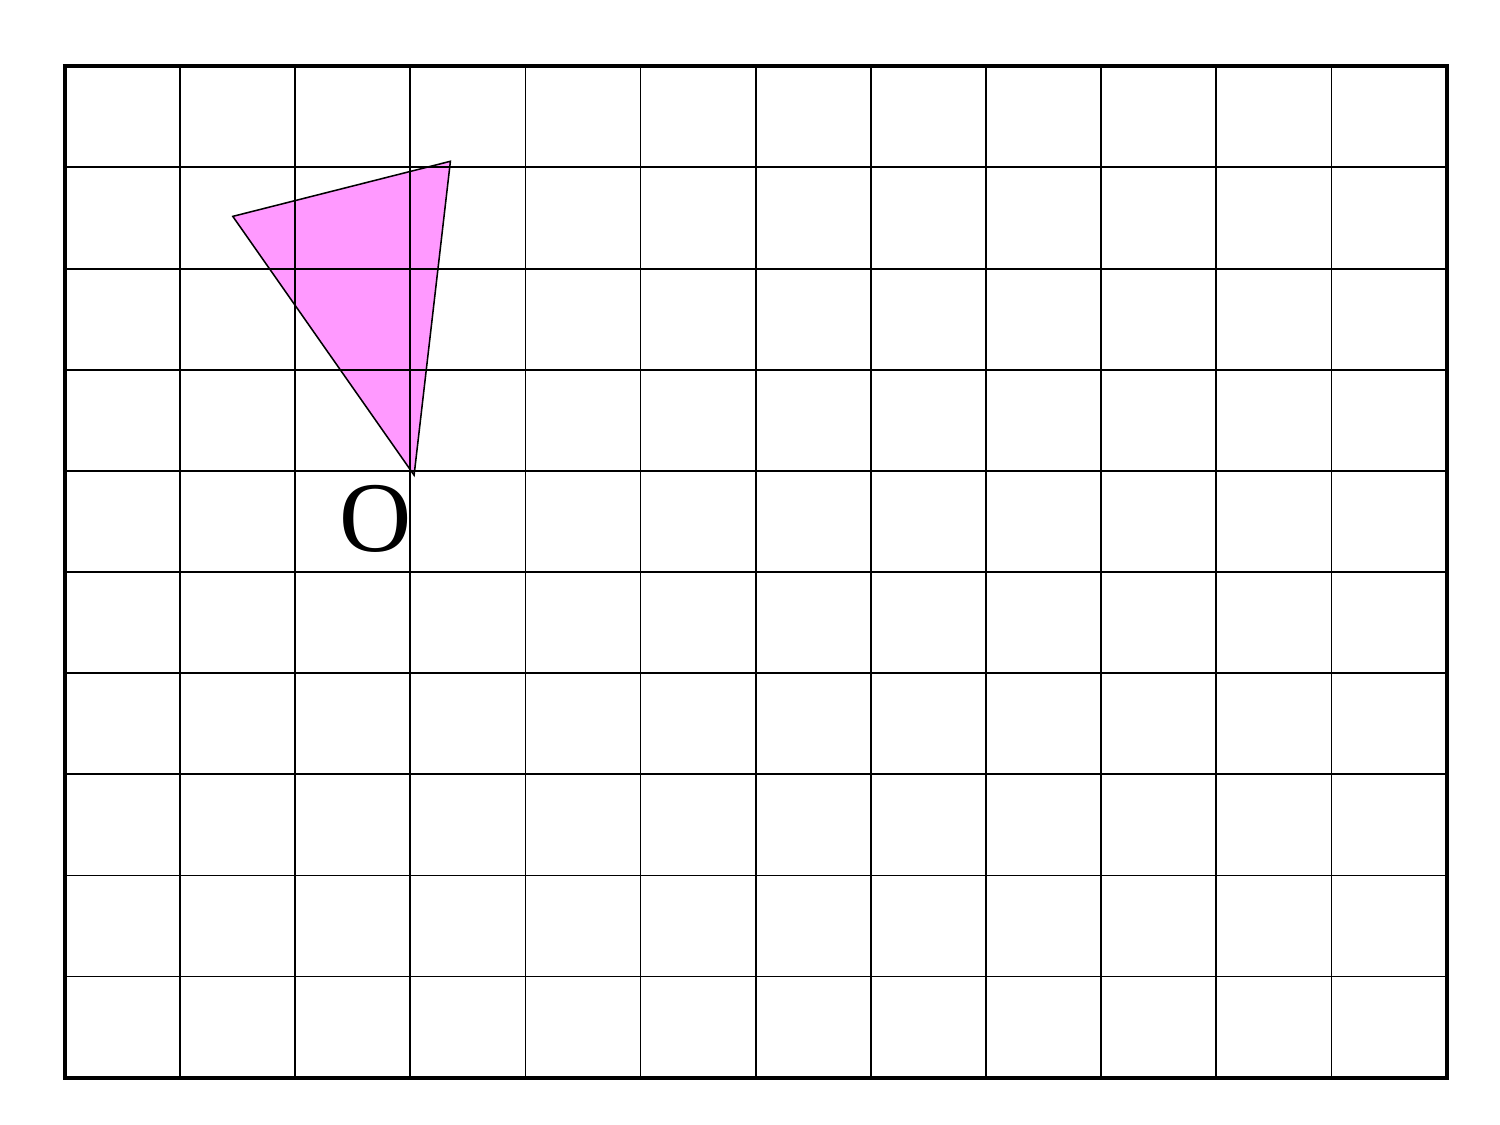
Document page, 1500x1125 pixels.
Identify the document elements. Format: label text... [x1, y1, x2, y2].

table_cell [67, 371, 179, 470]
table_cell [1332, 168, 1445, 268]
table_cell [1332, 270, 1445, 369]
table_cell [1217, 270, 1331, 369]
table_cell [641, 674, 755, 773]
table_cell [411, 775, 525, 875]
table_header [181, 68, 294, 166]
table_cell [411, 977, 525, 1076]
table_cell [1102, 371, 1215, 470]
table_cell [526, 674, 640, 773]
table_cell [181, 270, 294, 369]
table_cell [67, 472, 179, 571]
table_cell [1102, 977, 1215, 1076]
table_cell [987, 168, 1100, 268]
table_cell [1102, 876, 1215, 976]
table_header [872, 68, 985, 166]
table_cell [67, 270, 179, 369]
table_cell [872, 573, 985, 672]
table_cell [296, 775, 409, 875]
table_cell [1217, 876, 1331, 976]
table_cell [872, 472, 985, 571]
table_cell [1332, 573, 1445, 672]
table_cell [872, 674, 985, 773]
table_cell [1217, 674, 1331, 773]
table_cell [67, 775, 179, 875]
table_cell [296, 674, 409, 773]
table_cell [1332, 876, 1445, 976]
table_cell [872, 775, 985, 875]
table_cell [296, 371, 409, 470]
table_cell [1102, 168, 1215, 268]
table_cell [757, 977, 870, 1076]
table_cell [411, 371, 525, 470]
table_cell [181, 472, 294, 571]
table_cell [411, 573, 525, 672]
table_cell [526, 573, 640, 672]
table_cell [526, 270, 640, 369]
table_cell [67, 977, 179, 1076]
table_cell [181, 573, 294, 672]
table_cell [641, 977, 755, 1076]
table_cell [987, 270, 1100, 369]
table_cell [1217, 573, 1331, 672]
table_cell [181, 977, 294, 1076]
table_cell [296, 270, 409, 369]
table_cell [641, 573, 755, 672]
table_cell [1332, 977, 1445, 1076]
table_cell [641, 371, 755, 470]
table_cell [67, 573, 179, 672]
table_header [1102, 68, 1215, 166]
table_cell [296, 168, 409, 268]
table_cell [526, 876, 640, 976]
table_cell [872, 168, 985, 268]
table_cell [1217, 168, 1331, 268]
table_cell [427, 472, 525, 571]
table_cell [526, 371, 640, 470]
table_cell [526, 168, 640, 268]
table_cell [1217, 775, 1331, 875]
table_cell [757, 168, 870, 268]
table_header [1332, 68, 1445, 166]
table_cell [411, 674, 525, 773]
table_cell [1217, 472, 1331, 571]
table_header [67, 68, 179, 166]
table_cell [181, 674, 294, 773]
table_header [411, 68, 525, 166]
table_cell [987, 876, 1100, 976]
table_cell [641, 168, 755, 268]
table_cell [1332, 371, 1445, 470]
table_cell [67, 168, 179, 268]
table_header [641, 68, 755, 166]
table_cell [757, 270, 870, 369]
table_cell [181, 876, 294, 976]
table_cell [757, 472, 870, 571]
table_cell [411, 168, 525, 268]
table_cell [411, 876, 525, 976]
table_cell [872, 270, 985, 369]
table_cell [181, 775, 294, 875]
table_header [296, 68, 409, 166]
table_cell [296, 573, 409, 672]
table_cell [872, 977, 985, 1076]
table_cell [1102, 270, 1215, 369]
table_header [1217, 68, 1331, 166]
table_cell [641, 270, 755, 369]
table_cell [181, 168, 294, 268]
table_cell [67, 876, 179, 976]
table_cell [757, 573, 870, 672]
table_cell [872, 371, 985, 470]
table_cell [1332, 775, 1445, 875]
table_cell [987, 371, 1100, 470]
table_cell [757, 876, 870, 976]
table_header [987, 68, 1100, 166]
table_cell [641, 472, 755, 571]
table_cell [641, 775, 755, 875]
table_cell [1332, 674, 1445, 773]
table_cell [296, 472, 324, 571]
table_cell [757, 674, 870, 773]
table_cell [757, 775, 870, 875]
table_cell [1102, 775, 1215, 875]
table_cell [1102, 472, 1215, 571]
table_cell [757, 371, 870, 470]
table_cell [1217, 371, 1331, 470]
table_cell [181, 371, 294, 470]
table_cell [411, 270, 525, 369]
table_cell [296, 876, 409, 976]
table_cell [296, 977, 409, 1076]
text_box O [324, 444, 427, 579]
table_cell [526, 472, 640, 571]
table_header [526, 68, 640, 166]
table_cell [1217, 977, 1331, 1076]
table_cell [987, 573, 1100, 672]
table_cell [987, 977, 1100, 1076]
table_cell [987, 775, 1100, 875]
table_cell [1102, 573, 1215, 672]
table_cell [67, 674, 179, 773]
table_header [757, 68, 870, 166]
table_cell [987, 674, 1100, 773]
table_cell [641, 876, 755, 976]
table_cell [1332, 472, 1445, 571]
table_cell [1102, 674, 1215, 773]
table_cell [872, 876, 985, 976]
table_cell [526, 775, 640, 875]
table_cell [526, 977, 640, 1076]
table_cell [987, 472, 1100, 571]
